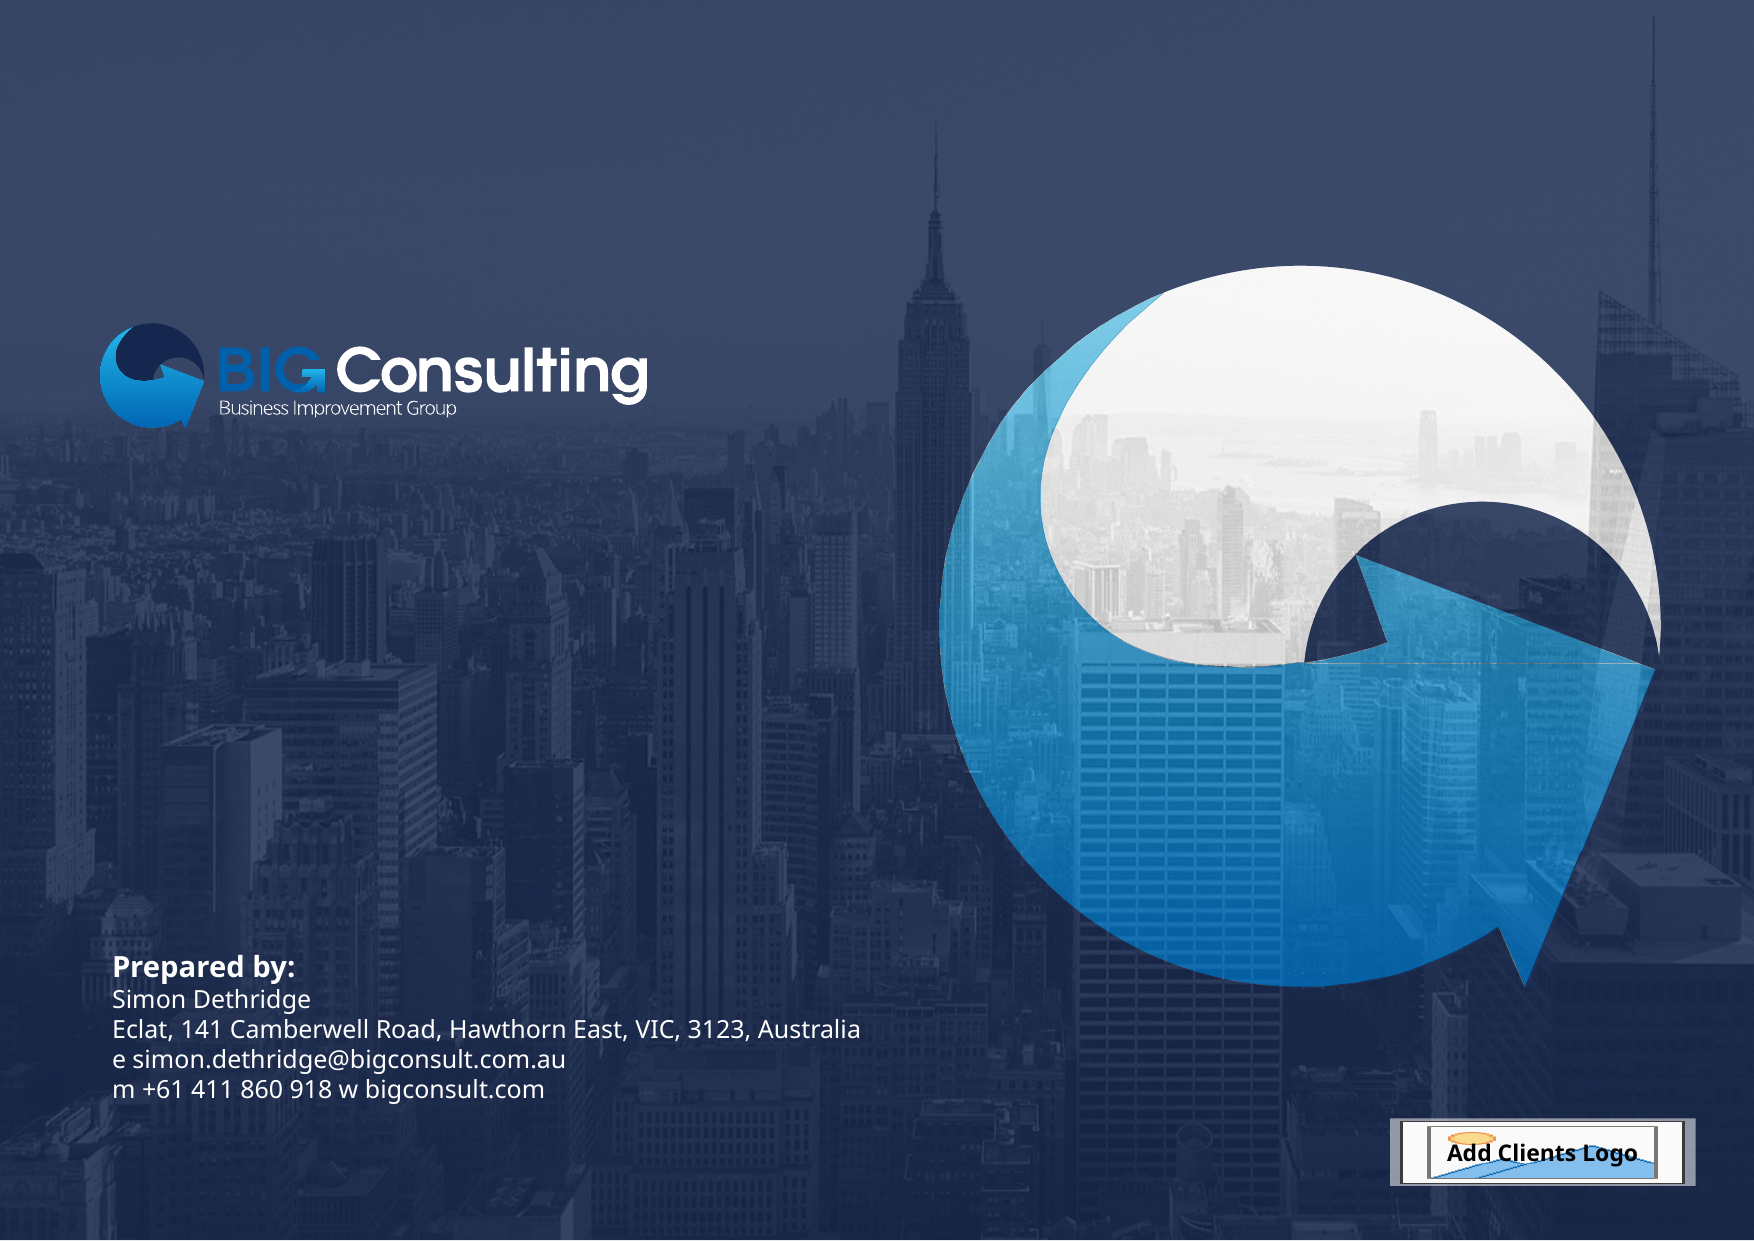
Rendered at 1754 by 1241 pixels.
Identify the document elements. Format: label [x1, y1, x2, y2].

picture [1390, 1118, 1696, 1186]
picture [940, 295, 1654, 810]
picture [1311, 556, 1636, 663]
